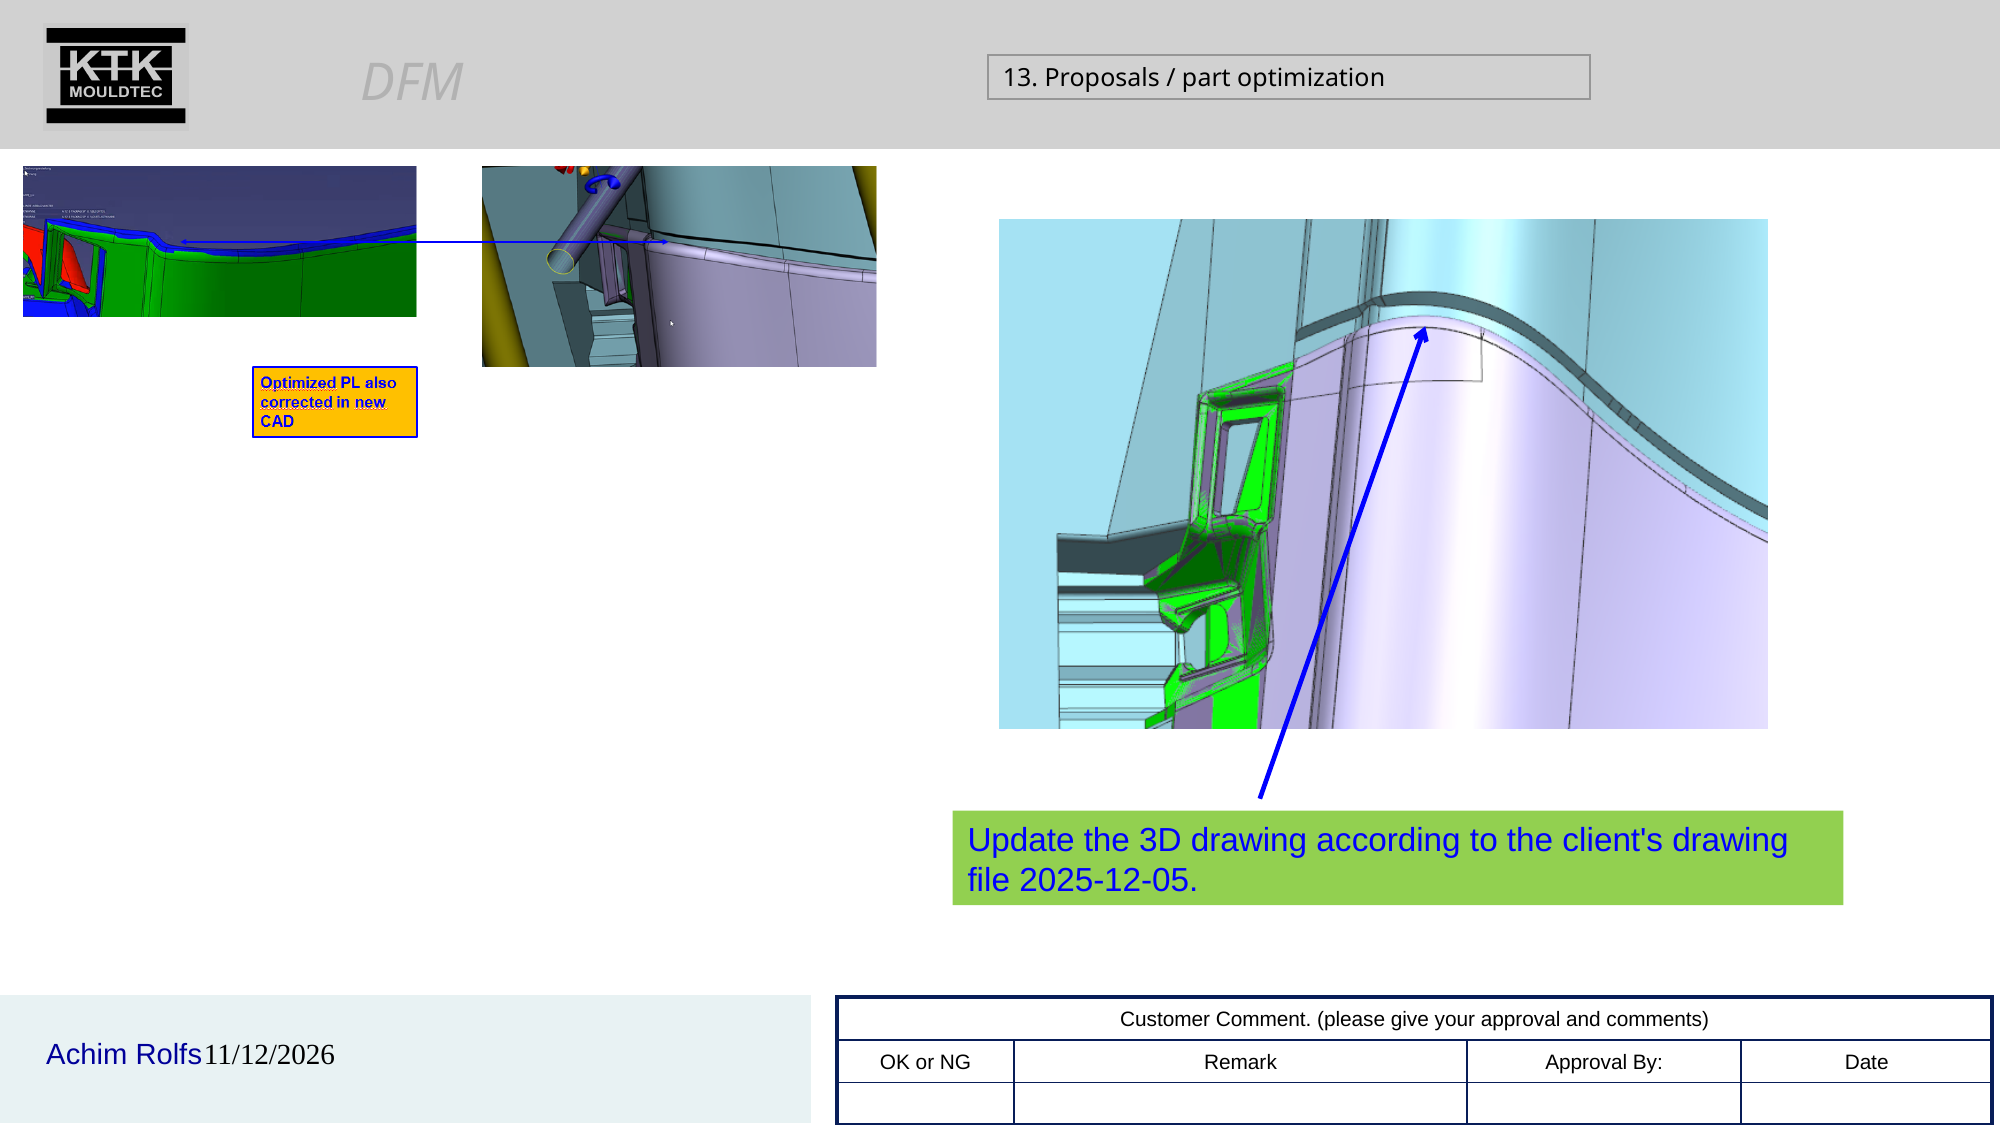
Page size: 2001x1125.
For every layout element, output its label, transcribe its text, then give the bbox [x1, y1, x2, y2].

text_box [1259, 326, 1426, 799]
picture [999, 219, 1768, 729]
picture [19, 160, 883, 445]
slide_number [188, 1027, 433, 1106]
text_box Update the 3D drawing according to the client's drawing file 2025-12-05. [952, 810, 1844, 906]
text_box 13. Proposals / part optimization [988, 54, 1591, 100]
